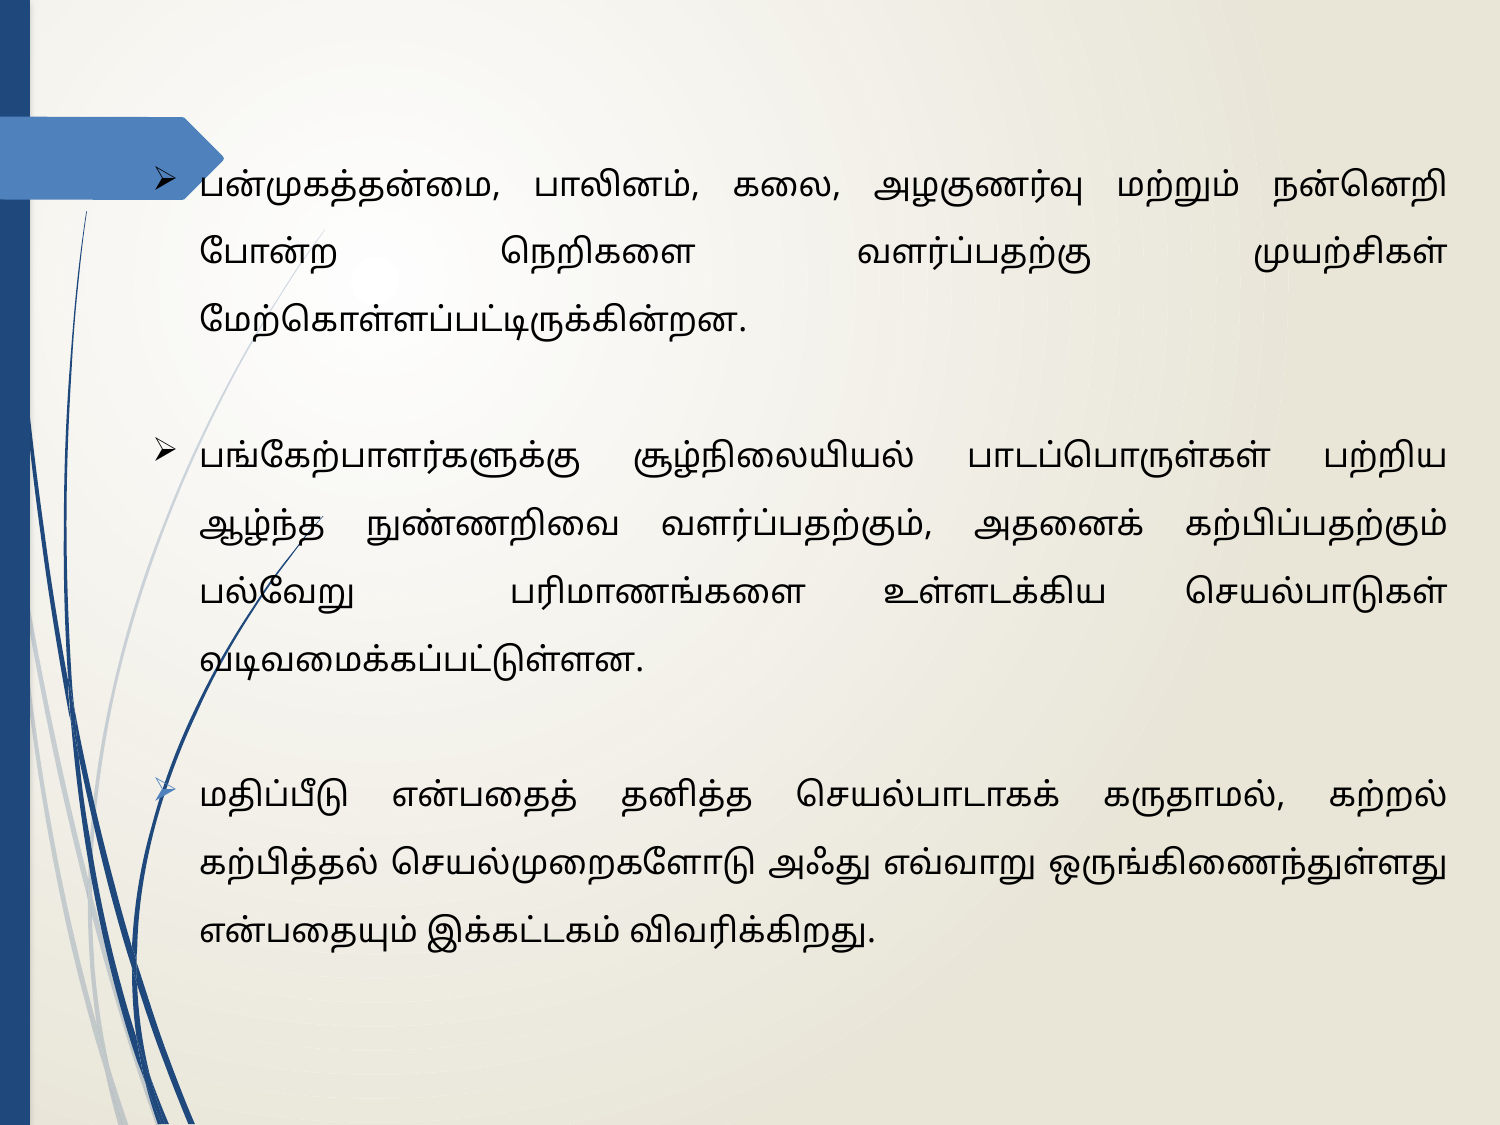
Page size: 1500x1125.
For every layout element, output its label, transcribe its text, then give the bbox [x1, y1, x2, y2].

text_box பன்முகத்தன்மை, பாலினம், கலை, அழகுணர்வு மற்றும் நன்னெறி போன்ற நெறிகளை வளர்ப்பதற்கு முயற்சிகள் மேற்கொள்ளப்பட்டிருக்கின்றன. பங்கேற்பாளர்களுக்கு சூழ்நிலையியல் பாடப்பொருள்கள் பற்றிய ஆழ்ந்த நுண்ணறிவை வளர்ப்பதற்கும், அதனைக் கற்பிப்பதற்கும் பல்வேறு பரிமாணங்களை உள்ளடக்கிய செயல்பாடுகள் வடிவமைக்கப்பட்டுள்ளன. மதிப்பீடு என்பதைத் தனித்த செயல்பாடாகக் கருதாமல், கற்றல் கற்பித்தல் செயல்முறைகளோடு அஃது எவ்வாறு ஒருங்கிணைந்துள்ளது என்பதையும் இக்கட்டகம் விவரிக்கிறது. [137, 87, 1463, 957]
